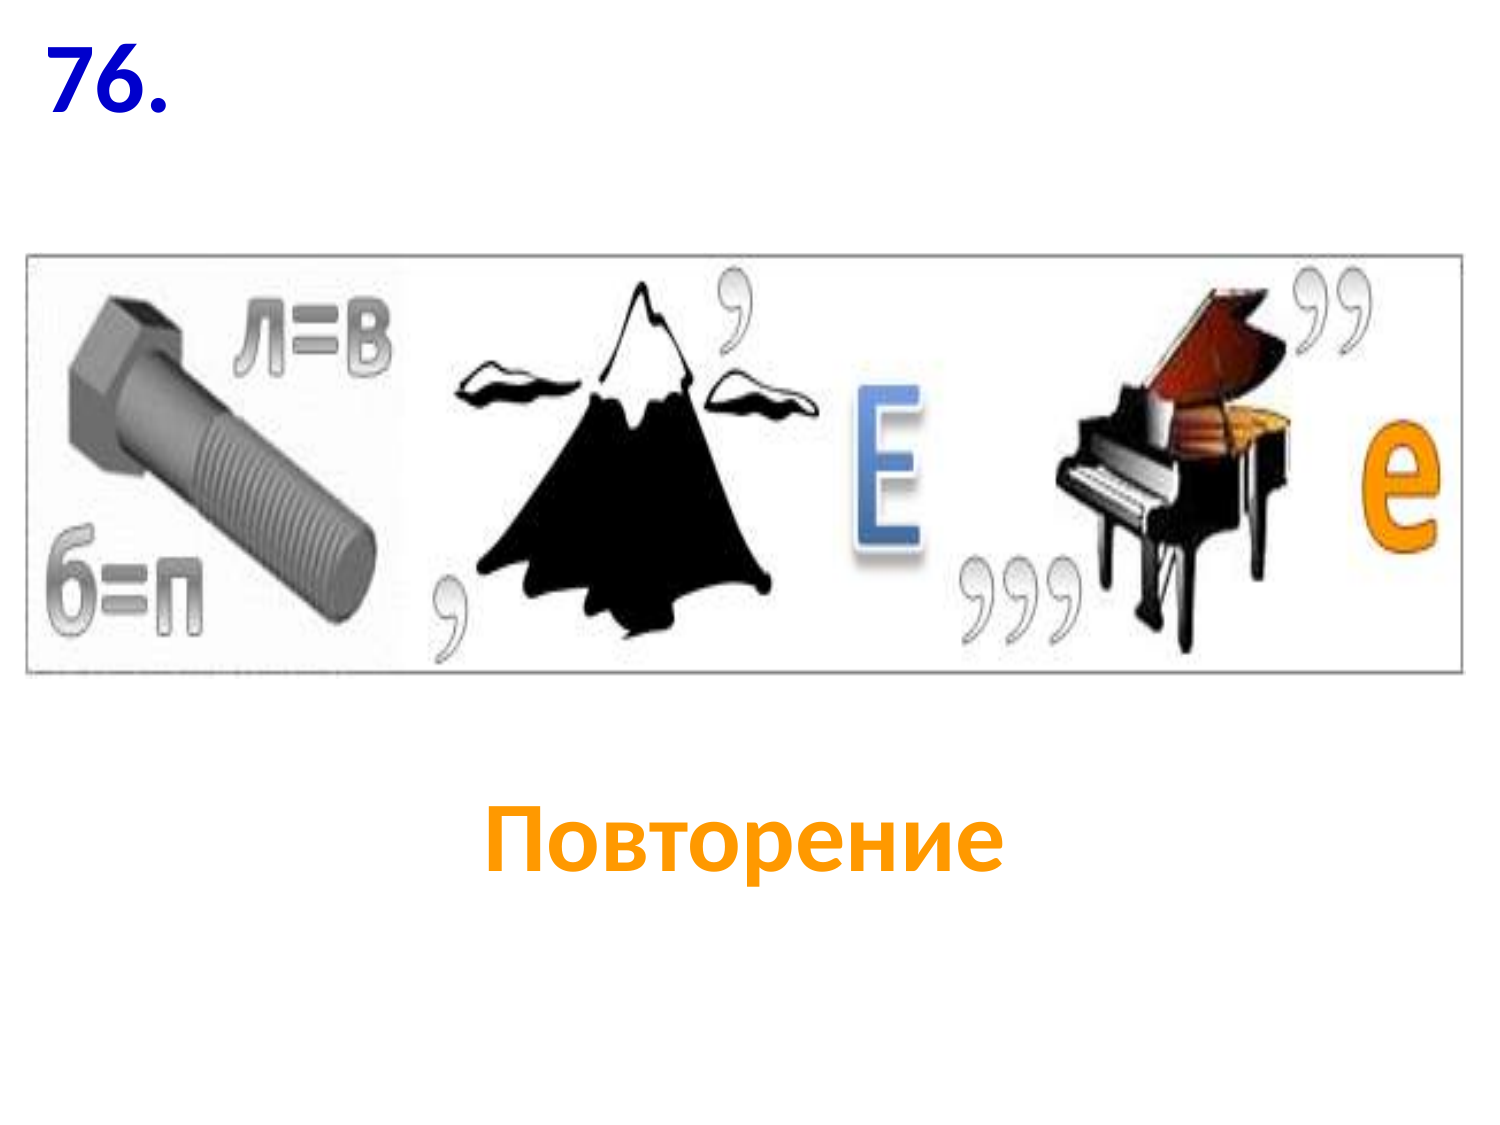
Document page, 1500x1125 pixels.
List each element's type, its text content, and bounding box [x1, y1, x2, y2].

text_box 76. [29, 4, 242, 140]
text_box Повторение [336, 763, 1154, 944]
picture [24, 252, 1466, 679]
